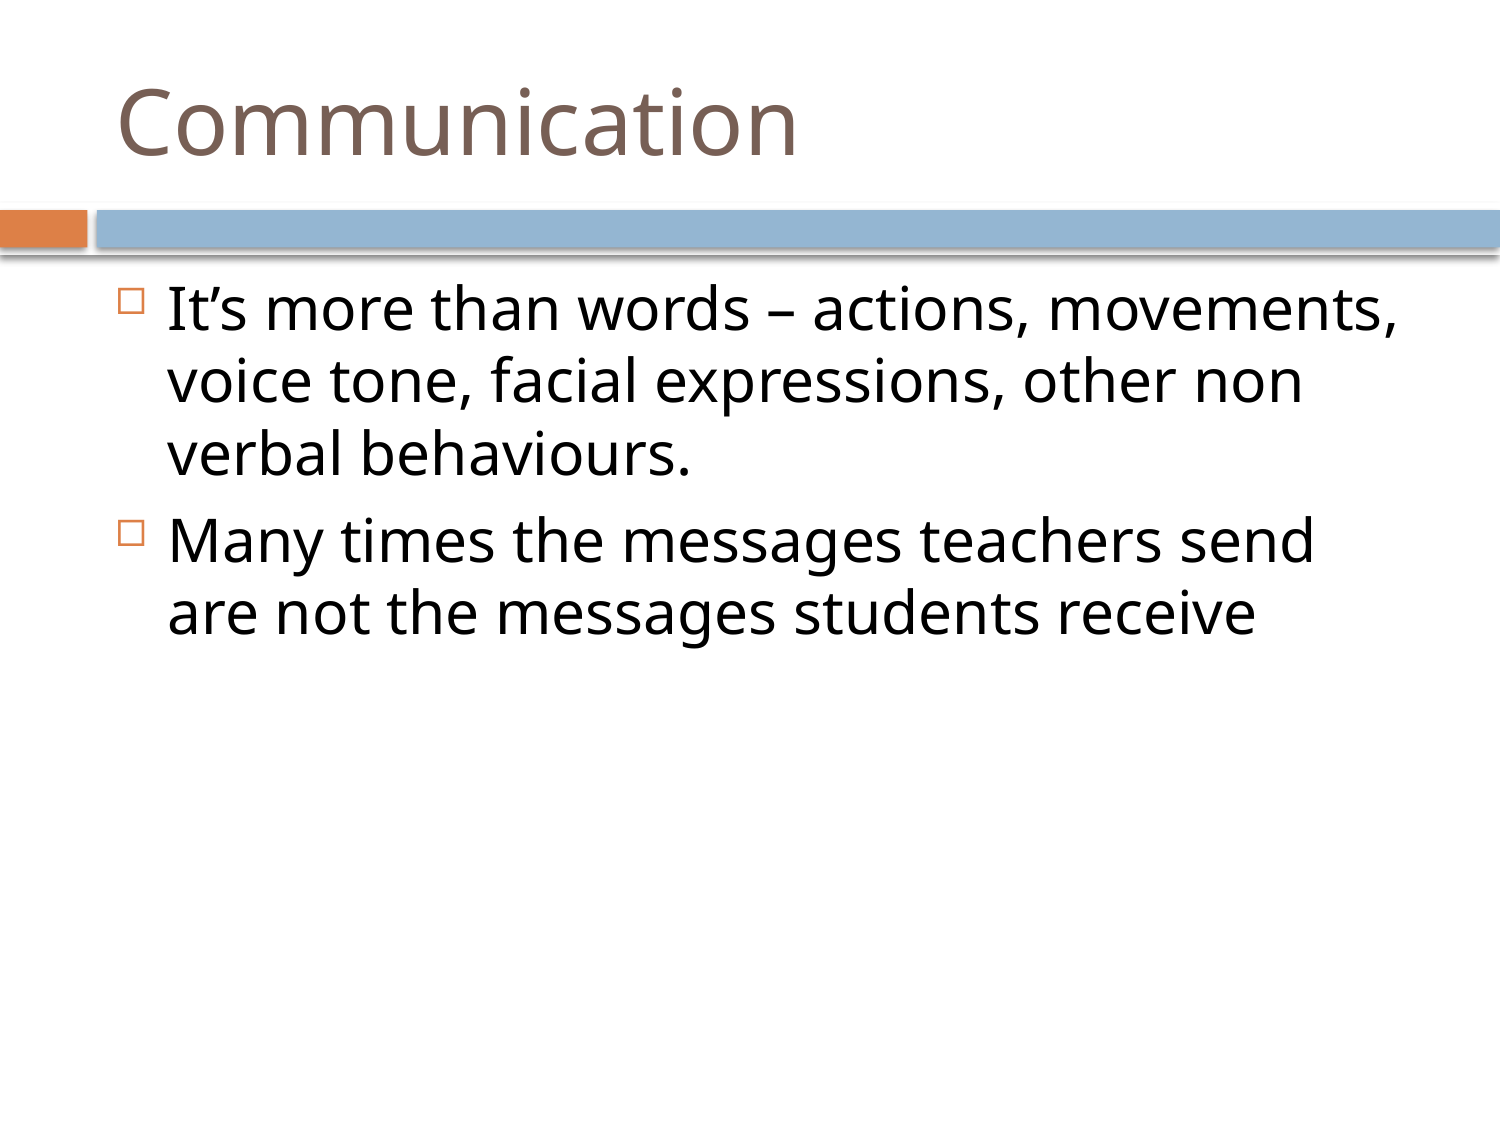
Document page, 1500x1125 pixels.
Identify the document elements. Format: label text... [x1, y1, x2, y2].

title Communication [100, 37, 1438, 200]
list It’s more than words – actions, movements, voice tone, facial expressions, other non verbal behaviours. Many times the messages teachers send are not the messages students receive [100, 262, 1438, 1000]
